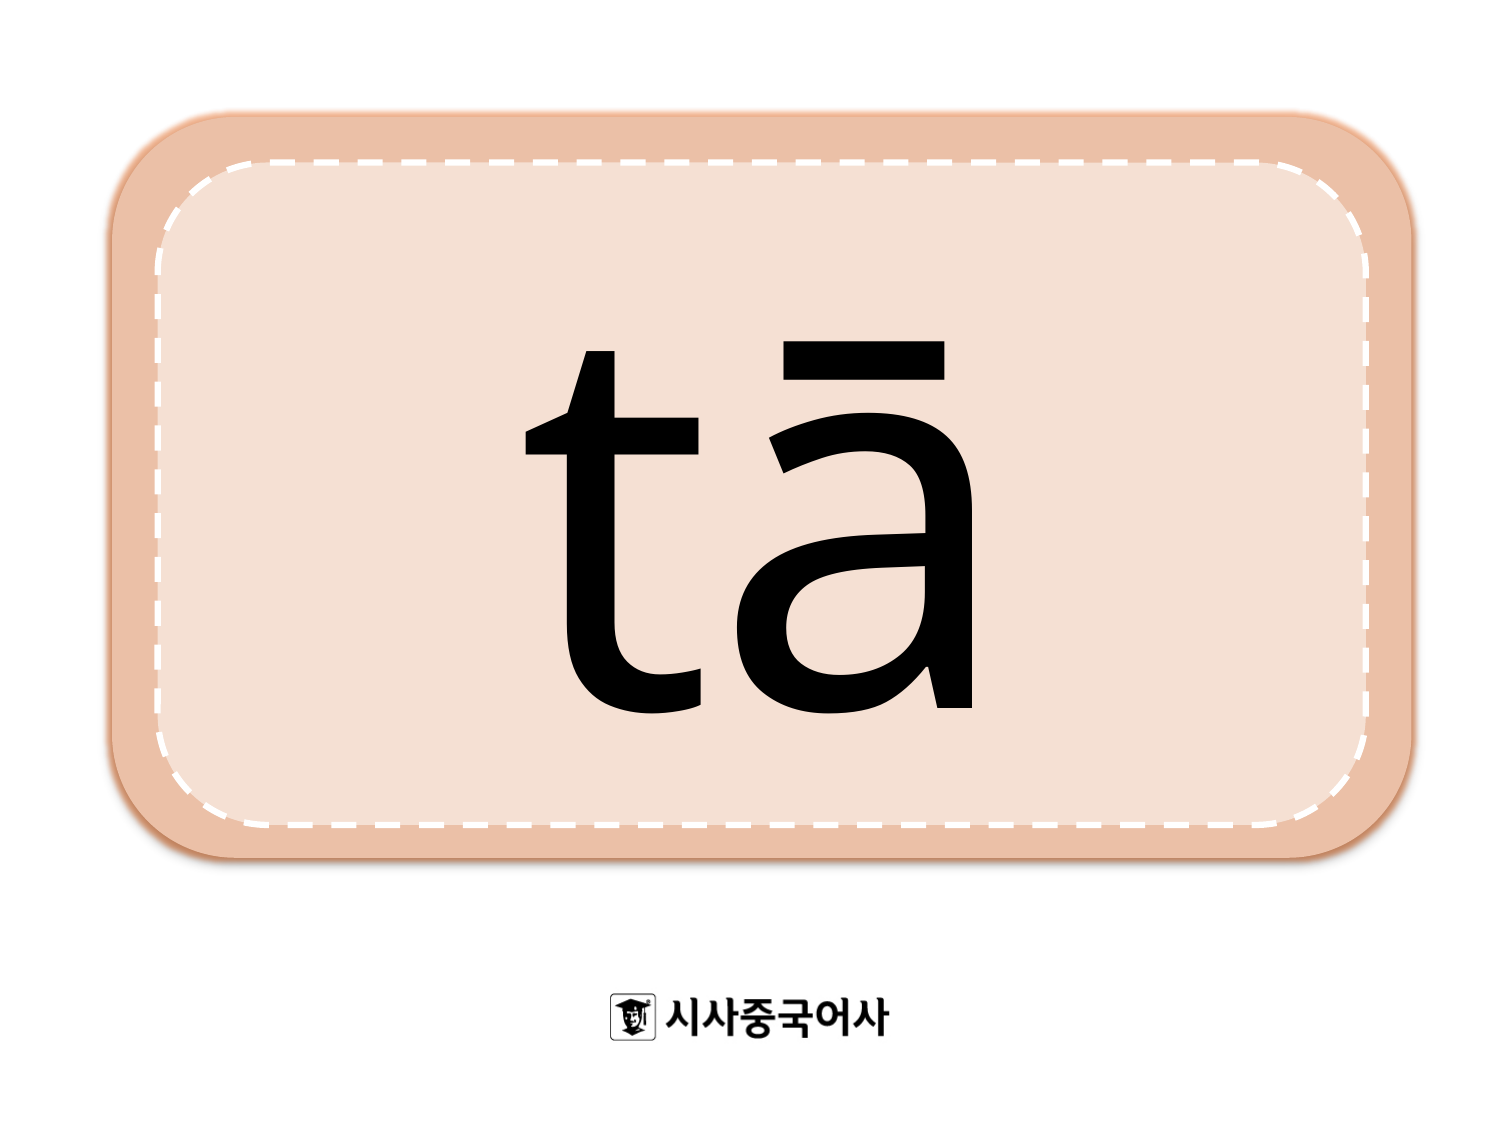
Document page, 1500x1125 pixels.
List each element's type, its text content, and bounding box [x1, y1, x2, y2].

text_box tā [162, 160, 1371, 824]
picture [602, 987, 898, 1047]
